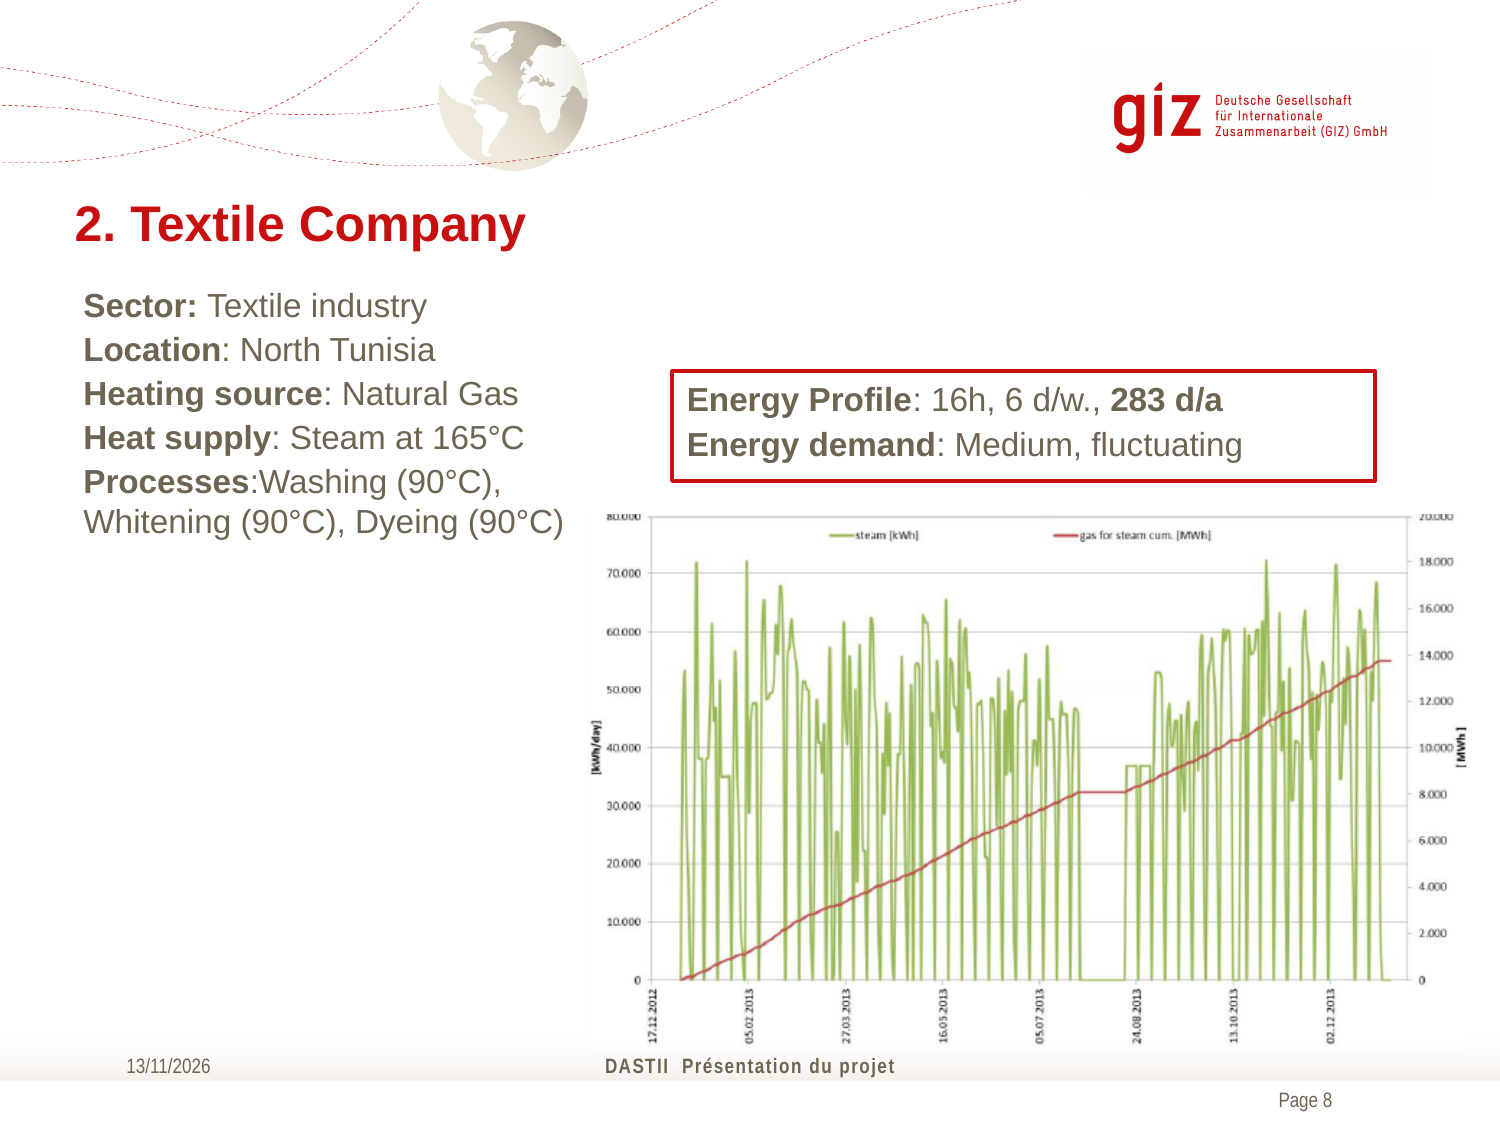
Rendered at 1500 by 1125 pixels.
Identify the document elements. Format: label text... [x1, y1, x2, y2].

text_box 2. Textile Company [59, 184, 1336, 286]
picture [0, 514, 1500, 1081]
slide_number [111, 1044, 325, 1086]
footer DASTII Présentation du projet [469, 1044, 1031, 1086]
text_box Sector: Textile industry Location: North Tunisia Heating source: Natural Gas Heat supply: Steam at 165°C Processes:Washing (90°C), Whitening (90°C), Dyeing (90°C) [66, 274, 588, 516]
picture [0, 0, 1500, 194]
text_box Energy Profile: 16h, 6 d/w., 283 d/a Energy demand: Medium, fluctuating [670, 369, 1377, 483]
